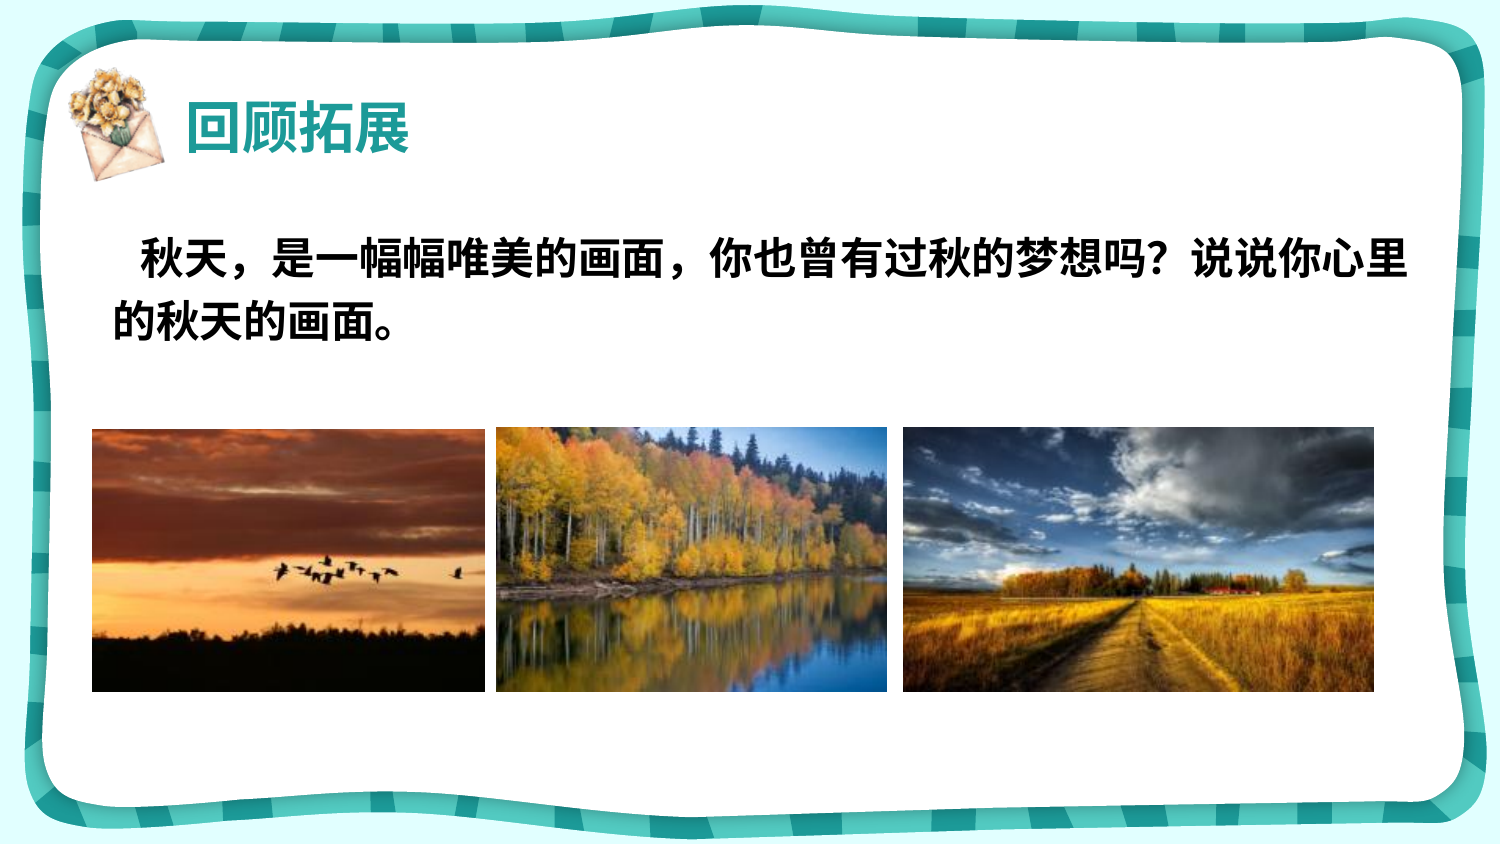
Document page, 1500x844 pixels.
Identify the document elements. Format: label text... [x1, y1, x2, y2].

picture [903, 427, 1374, 692]
picture [31, 15, 172, 188]
picture [92, 429, 485, 692]
text_box 回顾拓展 [172, 86, 443, 166]
text_box 秋天，是一幅幅唯美的画面，你也曾有过秋的梦想吗？说说你心里的秋天的画面。 [58, 214, 1444, 352]
picture [496, 427, 887, 692]
